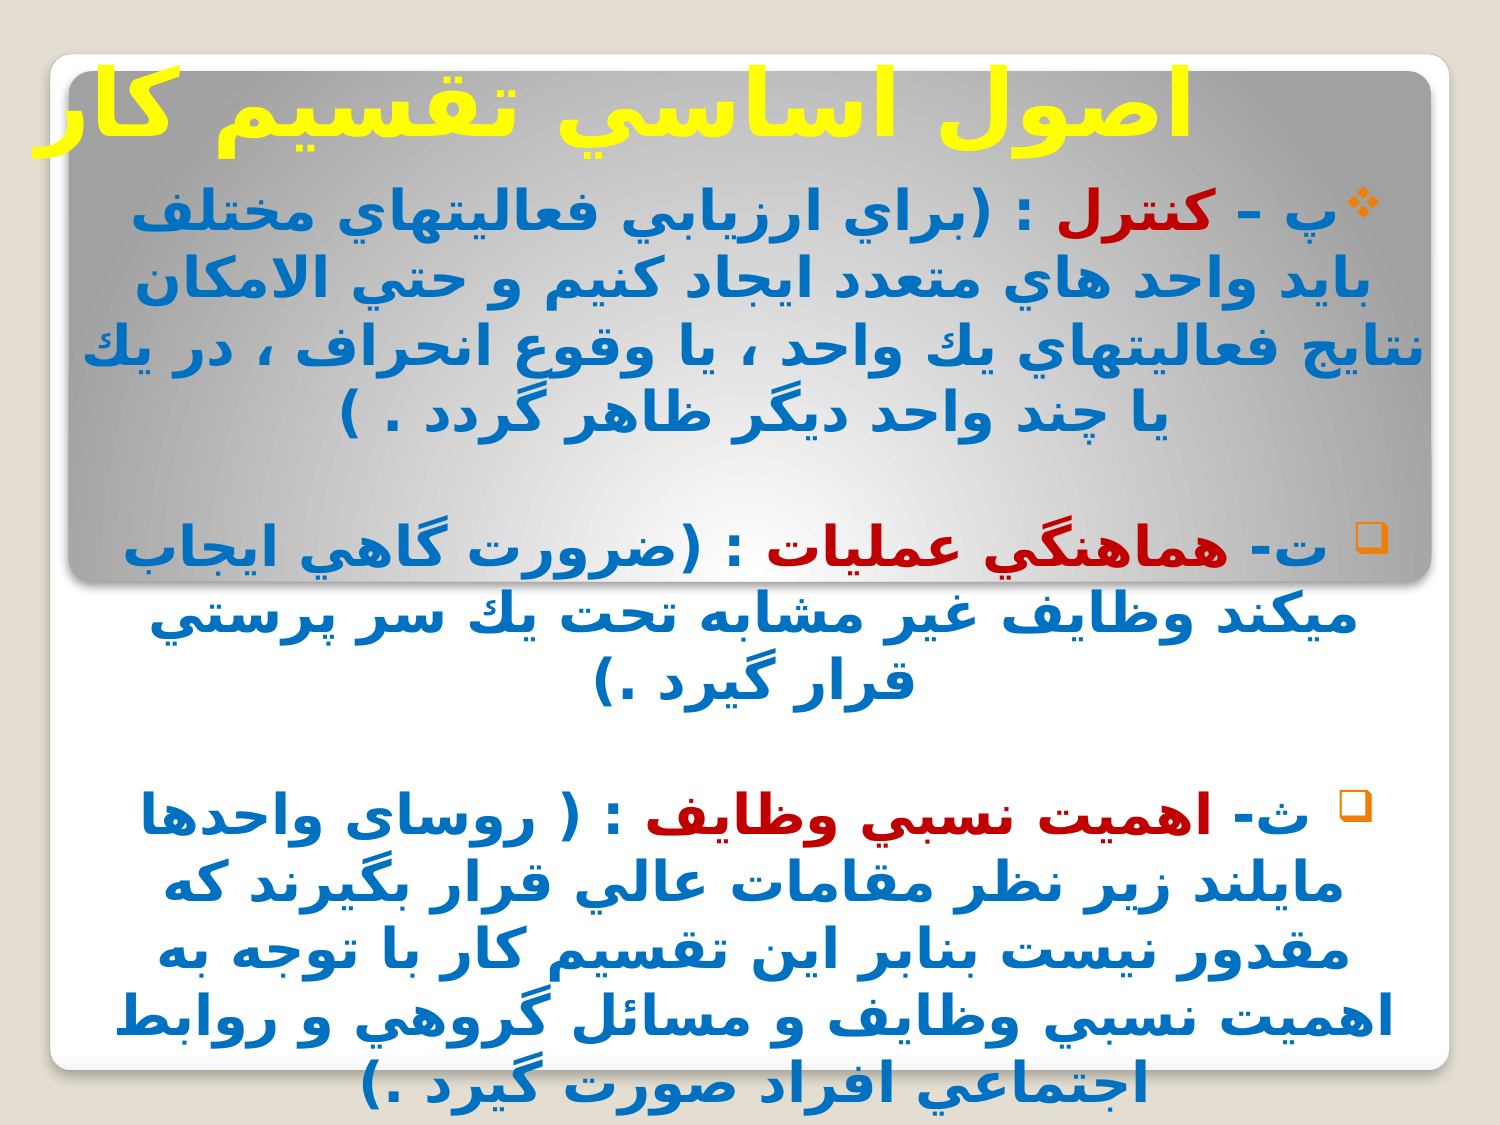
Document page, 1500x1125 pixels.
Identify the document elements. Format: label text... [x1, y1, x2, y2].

subtitle پ – كنترل : (براي ارزيابي فعاليتهاي مختلف بايد واحد هاي متعدد ايجاد كنيم و حتي الامكان نتايج فعاليتهاي يك واحد ، يا وقوع انحراف ، در يك يا چند واحد ديگر ظاهر گردد . ) ت- هماهنگي عمليات : (ضرورت گاهي ايجاب ميكند وظايف غير مشابه تحت يك سر پرستي قرار گيرد .) ث- اهميت نسبي وظايف : ( روسای واحدها مايلند زير نظر مقامات عالي قرار بگيرند كه مقدور نيست بنابر اين تقسيم كار با توجه به اهميت نسبي وظايف و مسائل گروهي و روابط اجتماعي افراد صورت گيرد .) [50, 174, 1450, 1125]
title اصول اساسي تقسيم كار [0, 0, 1500, 163]
